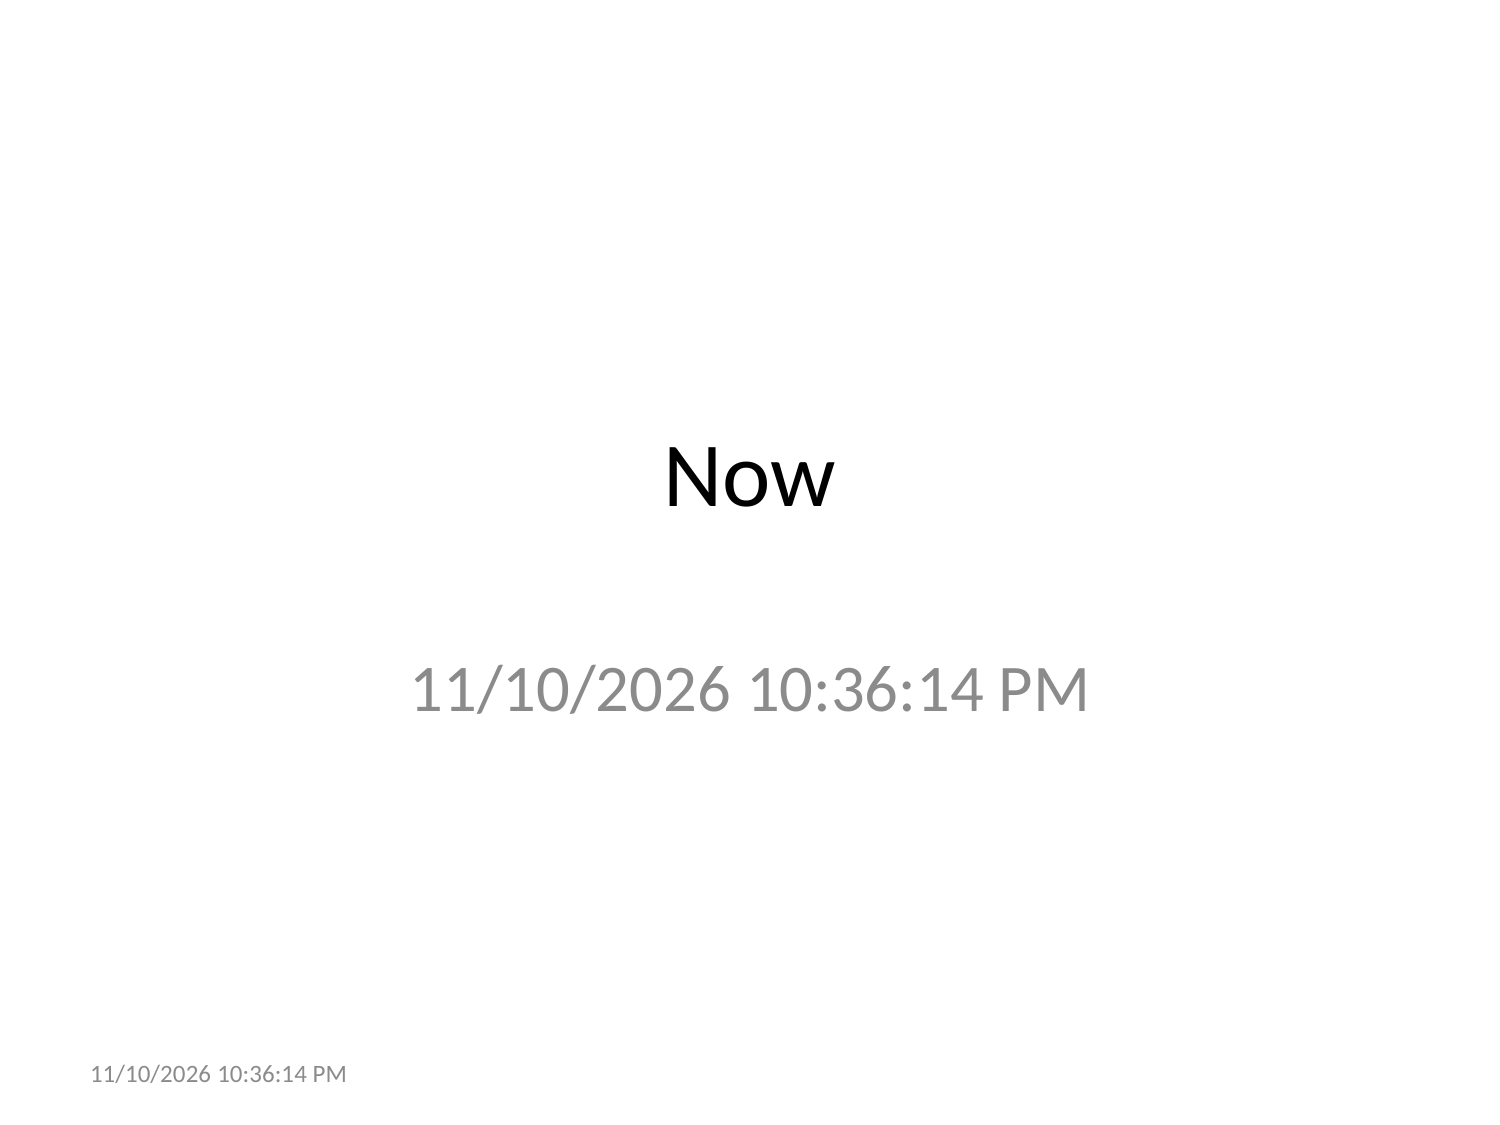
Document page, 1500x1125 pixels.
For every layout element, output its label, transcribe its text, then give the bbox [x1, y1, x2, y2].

subtitle 2011-12-19 10:20:04 AM [225, 637, 1275, 925]
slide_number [75, 1042, 425, 1103]
title Now [112, 349, 1388, 591]
